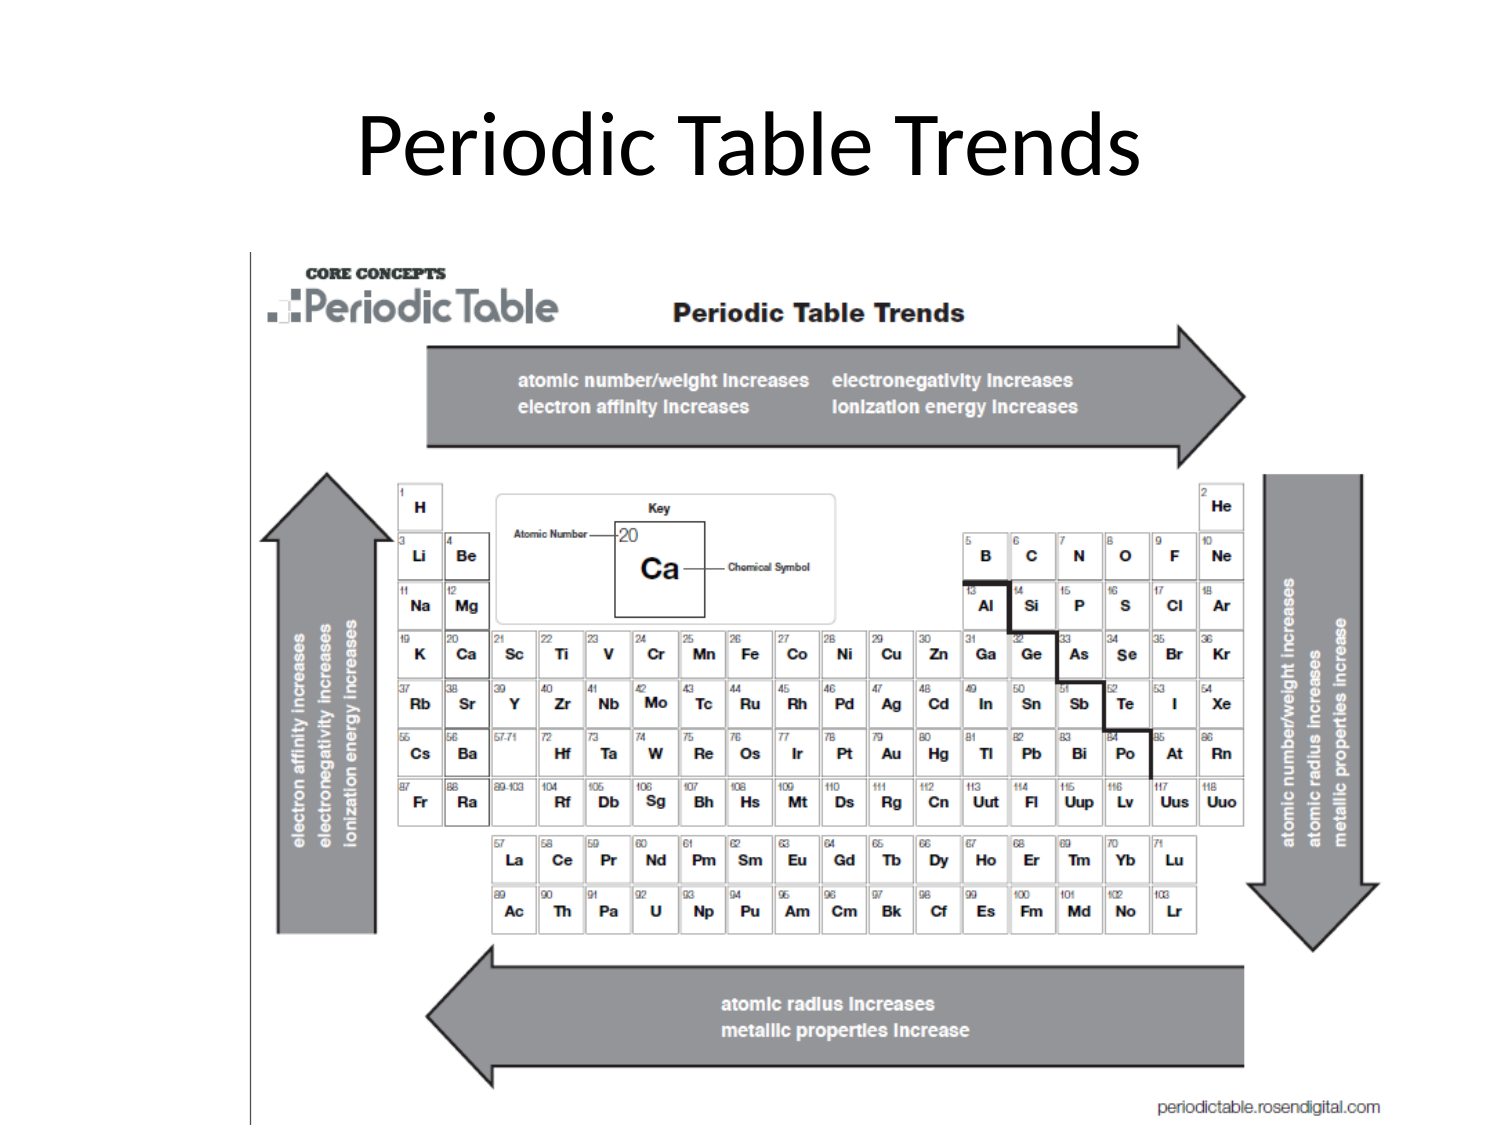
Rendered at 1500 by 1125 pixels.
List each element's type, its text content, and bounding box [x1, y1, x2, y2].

title Periodic Table Trends [75, 45, 1425, 233]
picture [249, 252, 1388, 1125]
